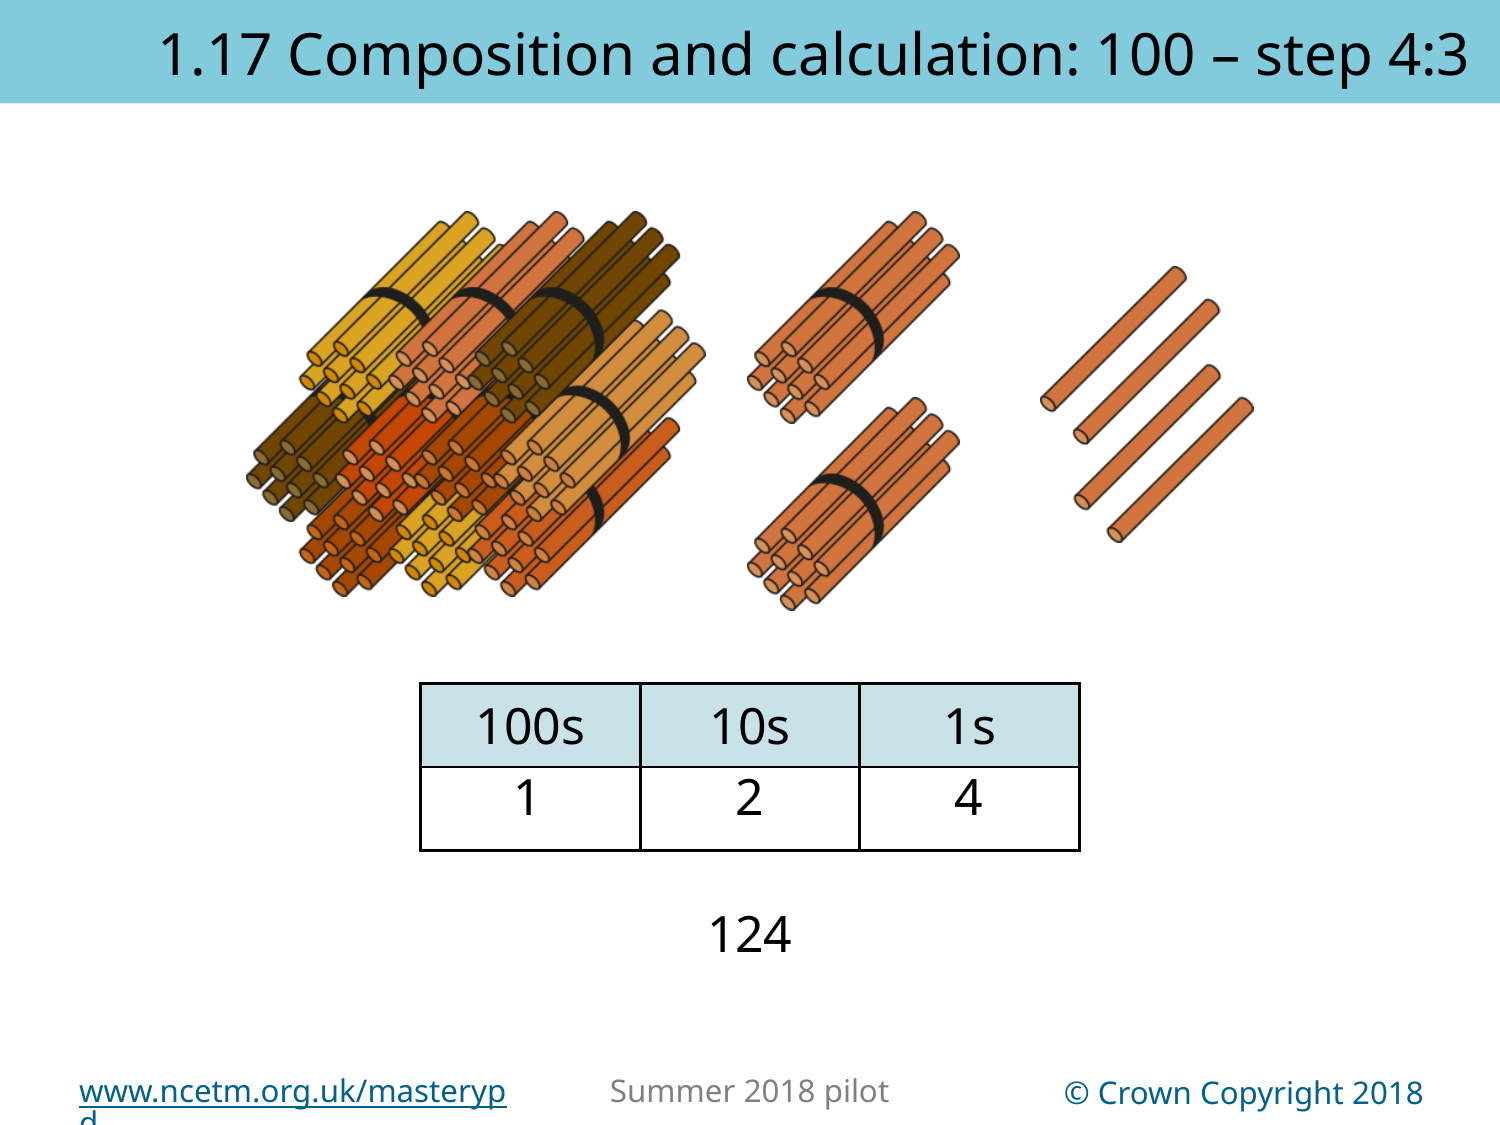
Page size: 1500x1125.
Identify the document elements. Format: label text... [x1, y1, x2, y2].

table_cell [861, 768, 1078, 849]
picture [246, 211, 707, 598]
table_header 10s [642, 685, 858, 766]
table_cell [642, 768, 858, 849]
text_box 124 [682, 894, 818, 970]
table_cell [422, 768, 639, 849]
table_header 1s [861, 685, 1078, 766]
text_box 2 [682, 757, 818, 833]
table_header 100s [422, 685, 639, 766]
list 1.17 Composition and calculation: 100 – step 4:3 [0, 0, 1500, 104]
picture [747, 211, 960, 611]
text_box 1 [460, 757, 596, 833]
text_box 4 [901, 757, 1037, 833]
picture [1040, 265, 1254, 543]
